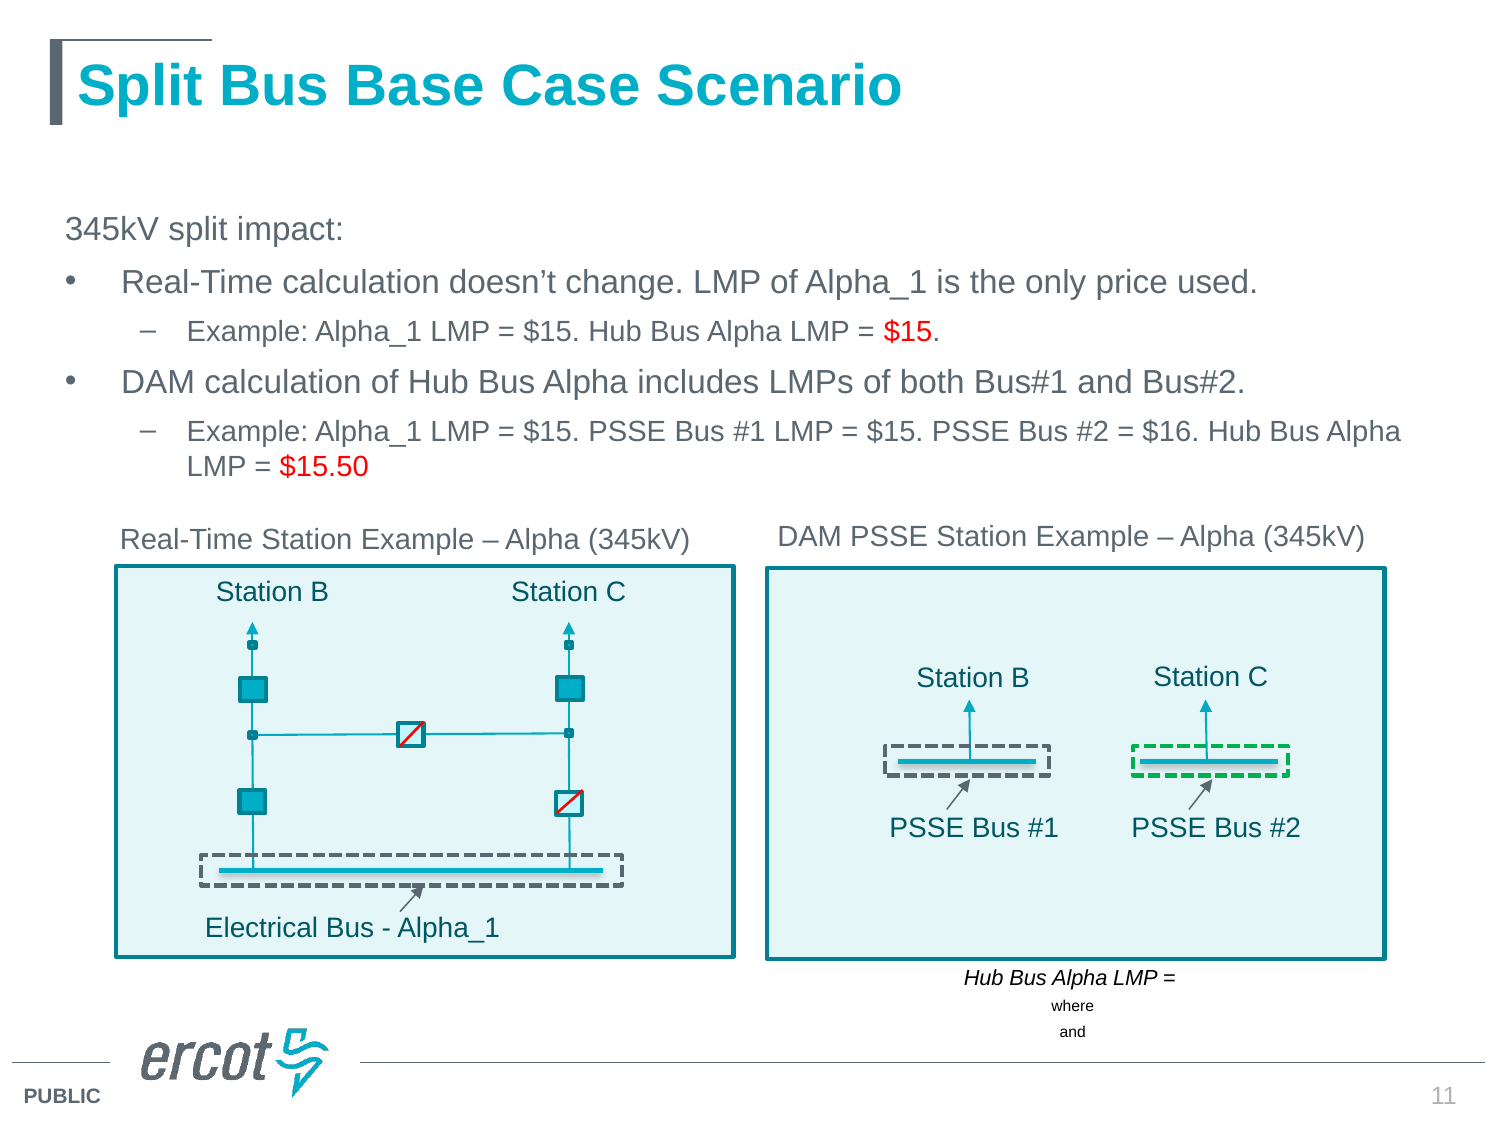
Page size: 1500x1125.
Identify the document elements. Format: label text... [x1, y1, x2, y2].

title Split Bus Base Case Scenario [62, 39, 1450, 125]
list 345kV split impact: Real-Time calculation doesn’t change. LMP of Alpha_1 is the only price used. Example: Alpha_1 LMP = $15. Hub Bus Alpha LMP = $15. DAM calculation of Hub Bus Alpha includes LMPs of both Bus#1 and Bus#2. Example: Alpha_1 LMP = $15. PSSE Bus #1 LMP = $15. PSSE Bus #2 = $16. Hub Bus Alpha LMP = $15.50 [50, 200, 1450, 510]
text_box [104, 509, 1466, 1097]
slide_number 11 [1400, 1076, 1488, 1113]
